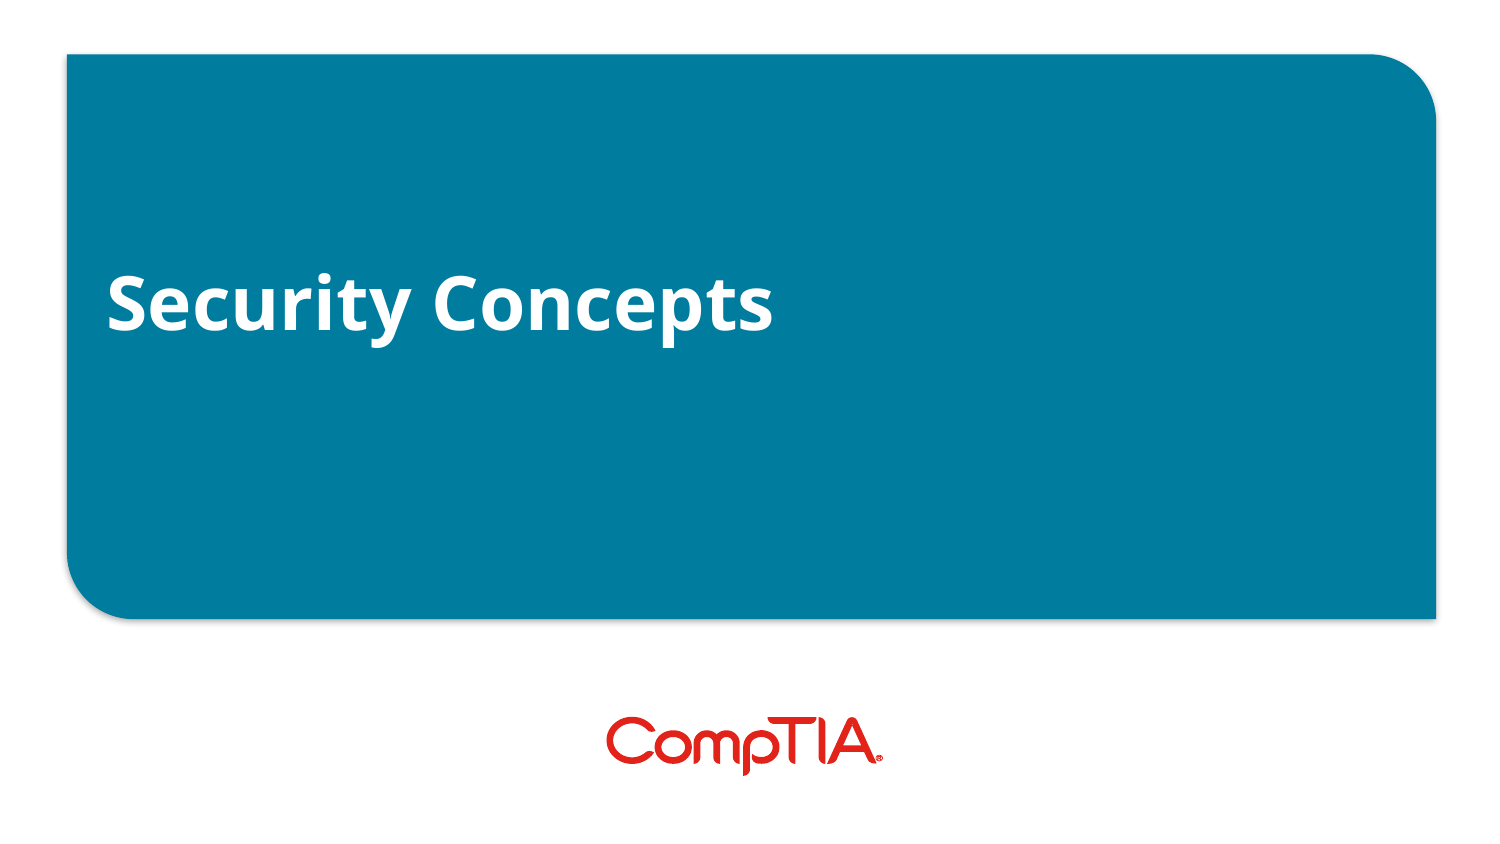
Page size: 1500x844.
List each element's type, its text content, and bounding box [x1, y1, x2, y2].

title Security Concepts [106, 172, 1416, 353]
